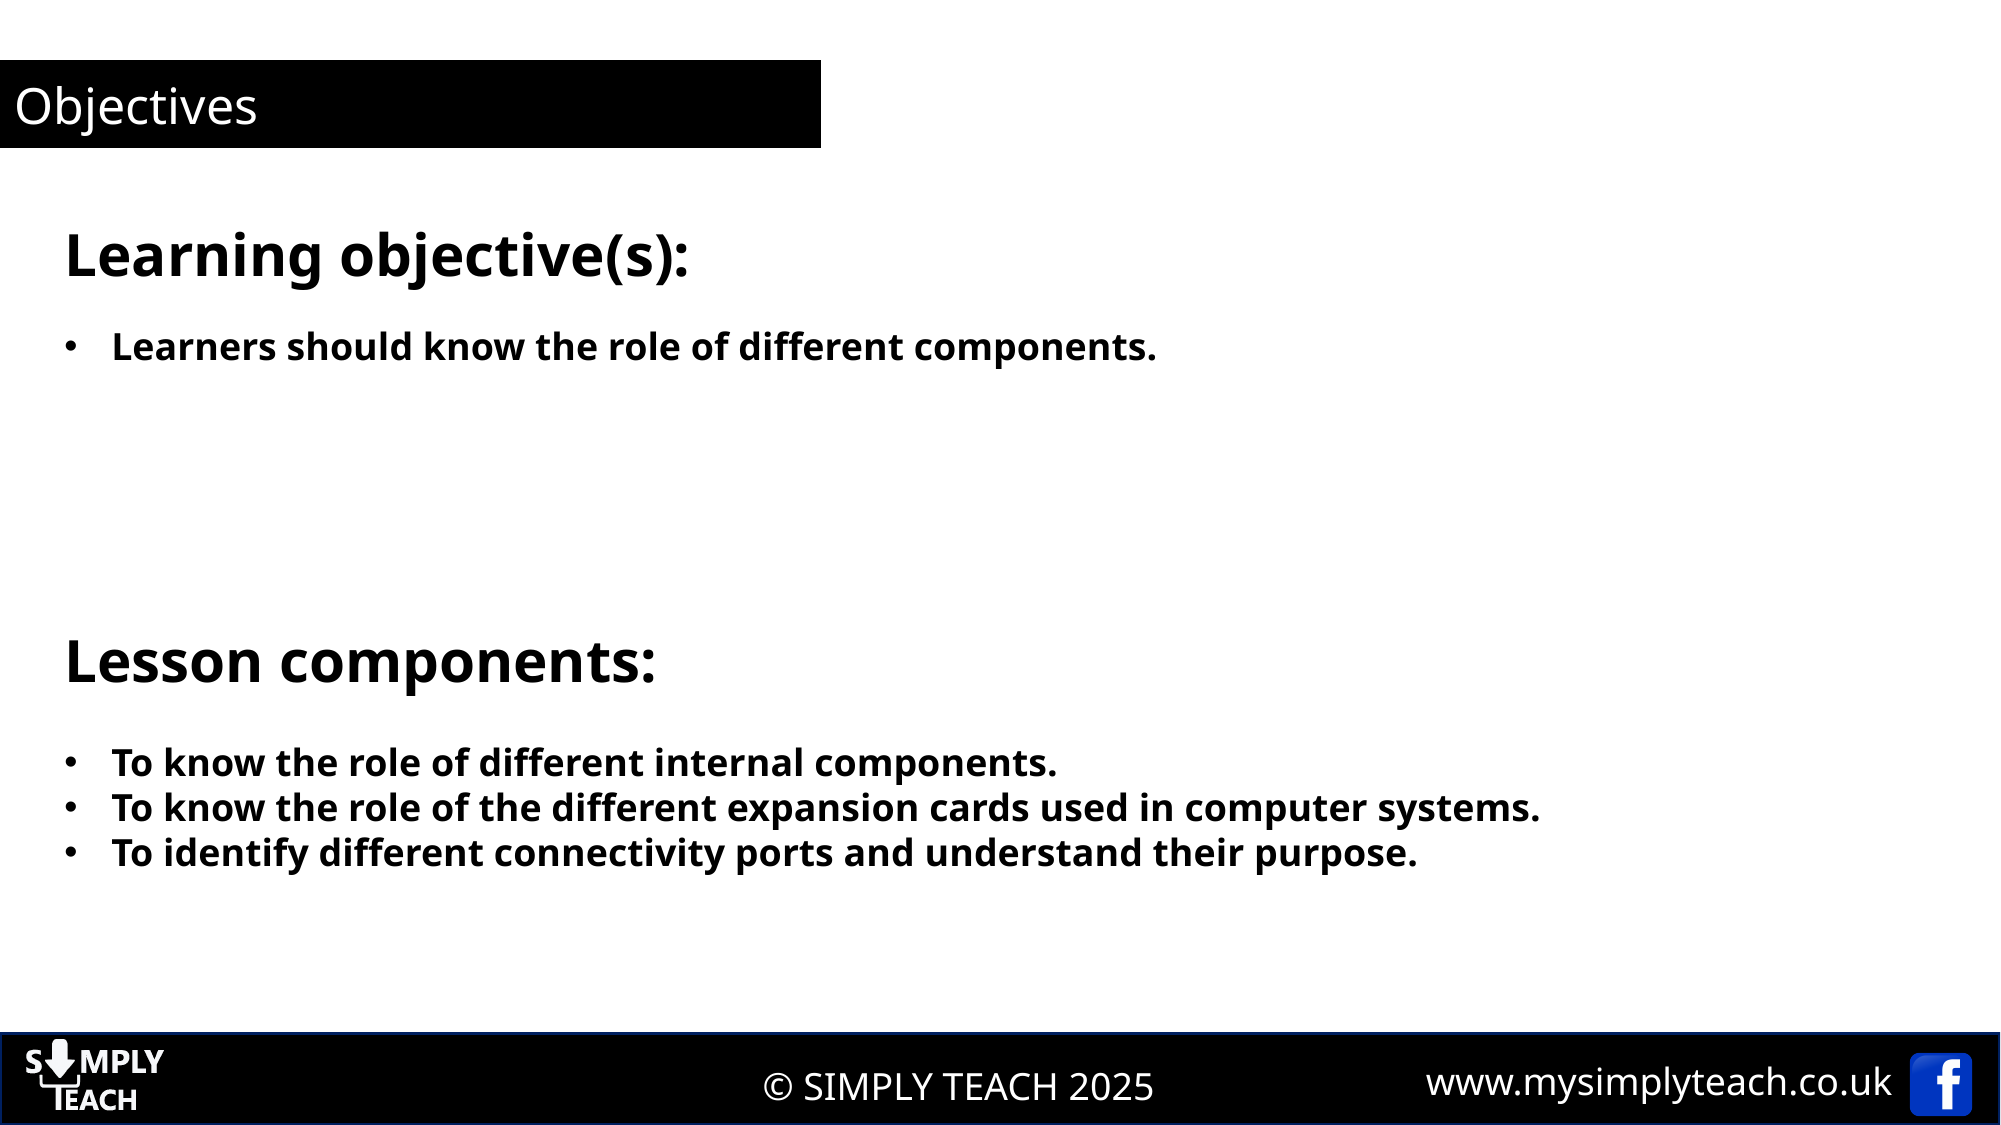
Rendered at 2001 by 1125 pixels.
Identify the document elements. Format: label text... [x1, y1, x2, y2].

picture [15, 1033, 182, 1122]
text_box Lesson components: To know the role of different internal components. To know the role of the different expansion cards used in computer systems. To identify different connectivity ports and understand their purpose. [49, 617, 1625, 927]
text_box Objectives [0, 60, 821, 148]
picture [1907, 1050, 1975, 1119]
text_box Learning objective(s): Learners should know the role of different components. [49, 210, 1625, 376]
